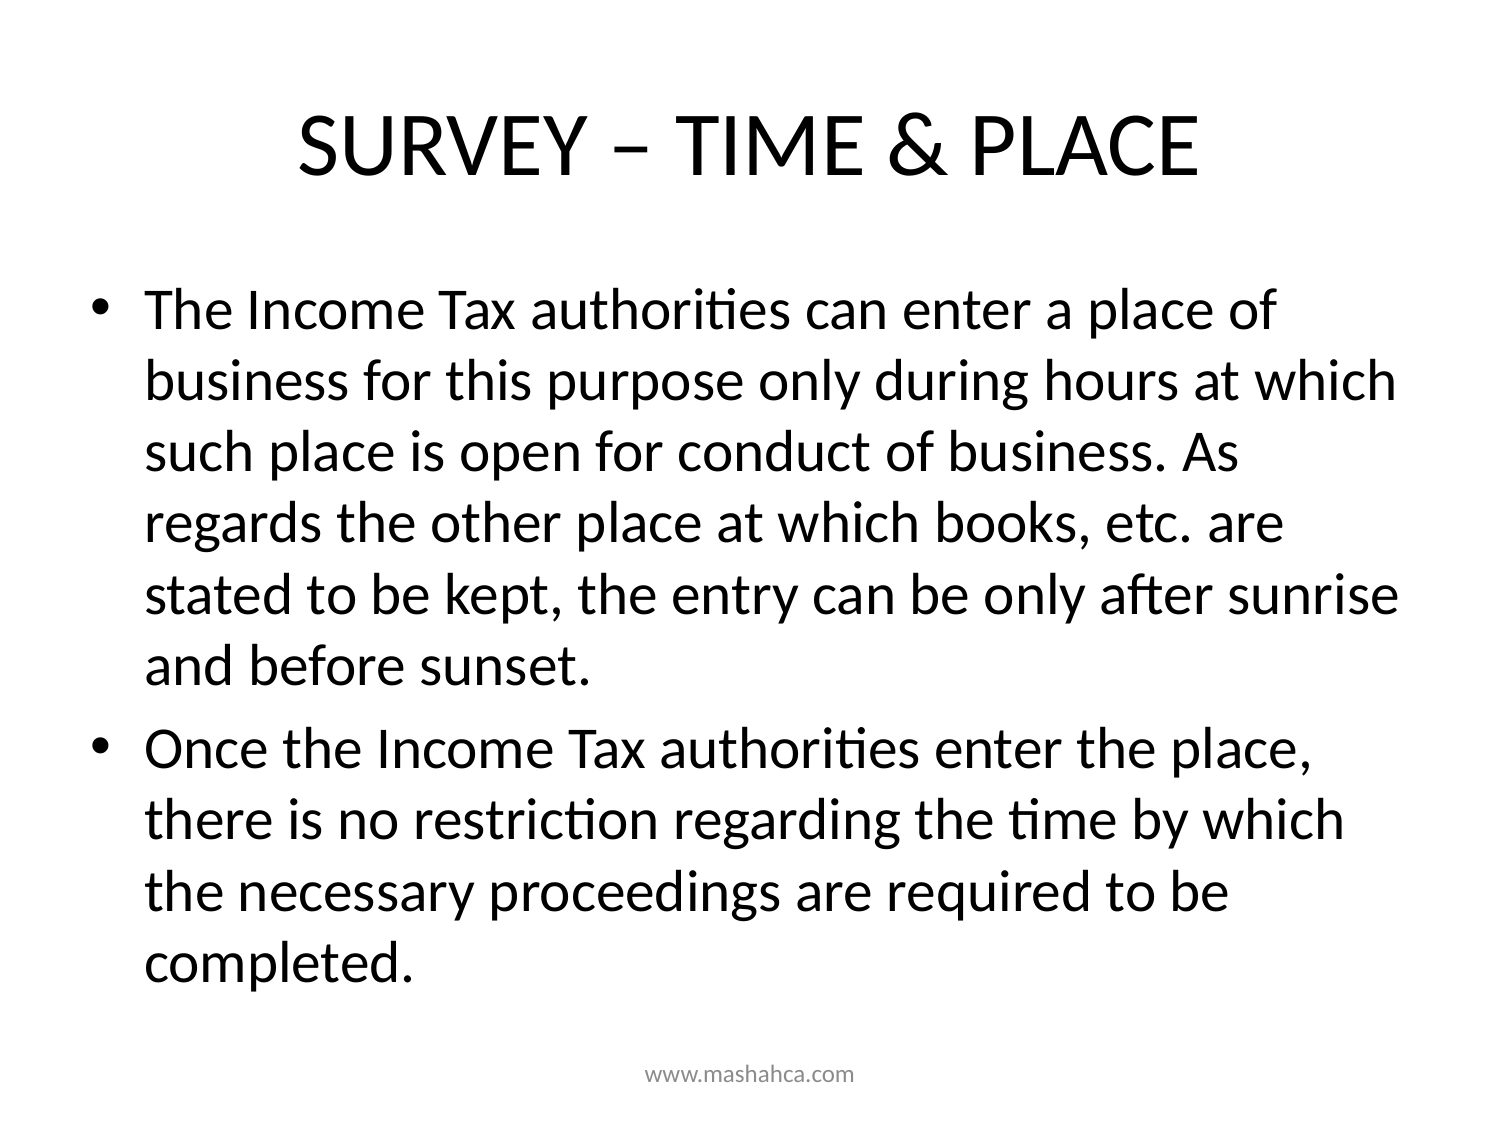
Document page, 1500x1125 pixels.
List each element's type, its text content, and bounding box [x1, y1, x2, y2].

title SURVEY – TIME & PLACE [75, 45, 1425, 233]
footer www.mashahca.com [512, 1042, 988, 1103]
list The Income Tax authorities can enter a place of business for this purpose only during hours at which such place is open for conduct of business. As regards the other place at which books, etc. are stated to be kept, the entry can be only after sunrise and before sunset. Once the Income Tax authorities enter the place, there is no restriction regarding the time by which the necessary proceedings are required to be completed. [75, 262, 1425, 1005]
